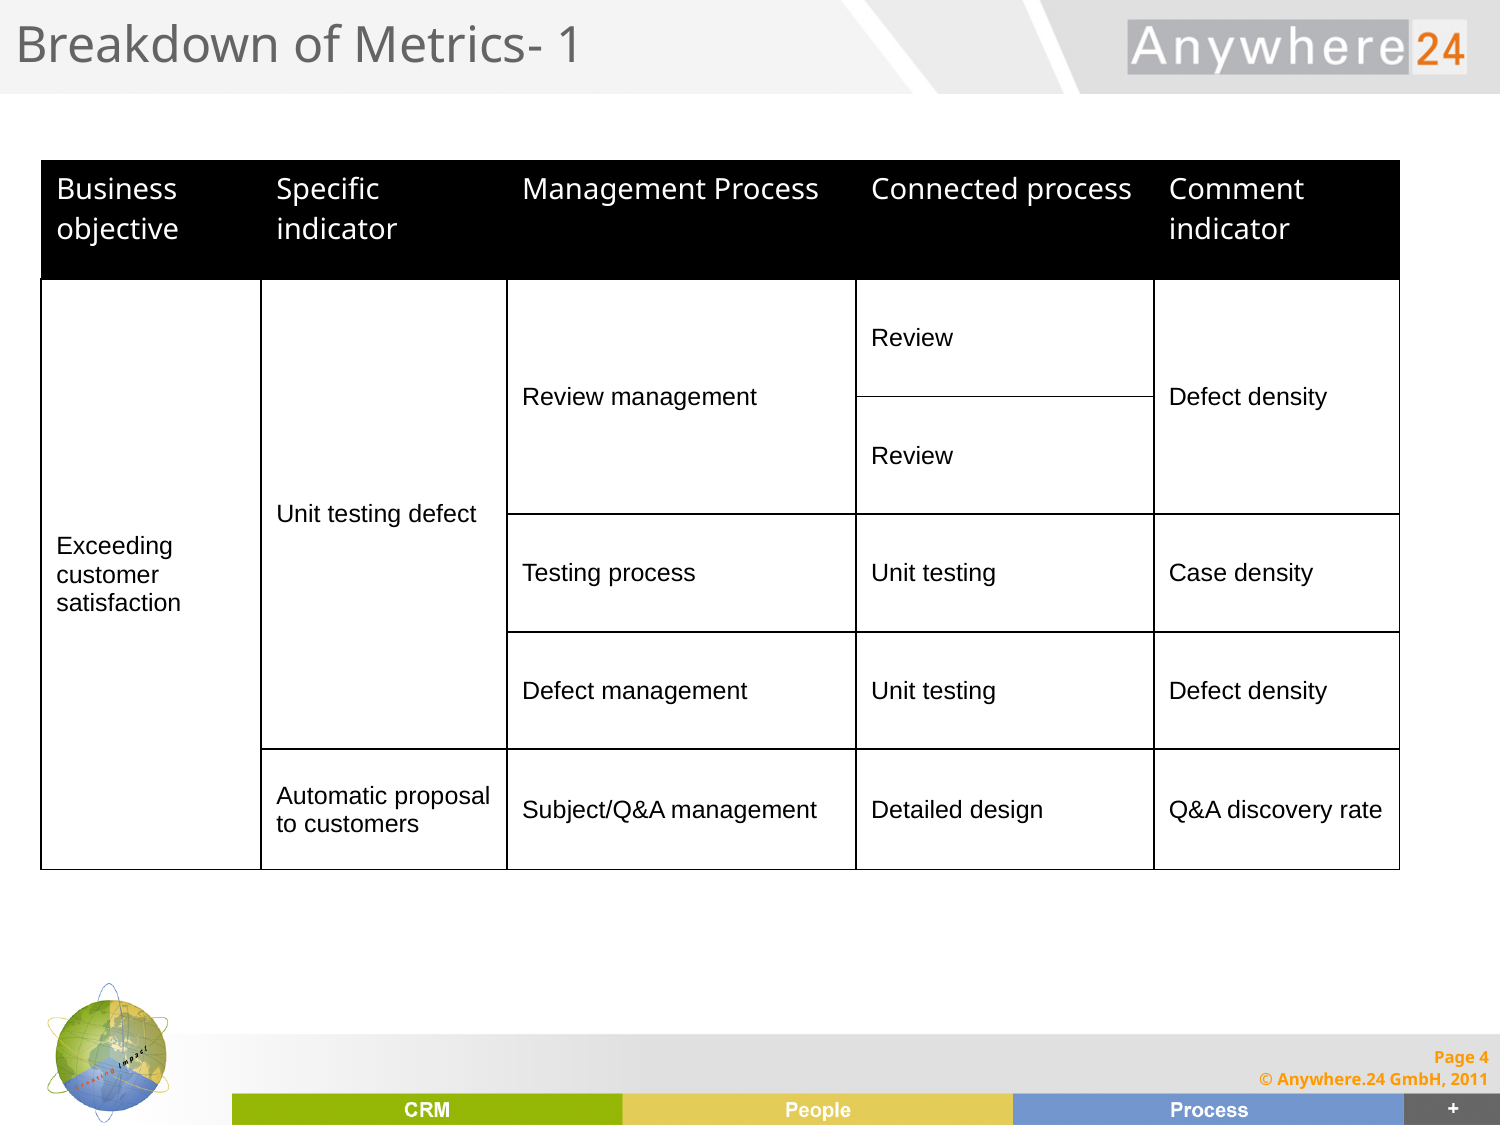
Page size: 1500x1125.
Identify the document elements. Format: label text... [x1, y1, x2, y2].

table_cell Defect density [1155, 633, 1399, 748]
table_cell Automatic proposal to customers [262, 750, 506, 869]
table_cell Review [857, 280, 1153, 396]
table_cell Defect management [508, 633, 855, 748]
table_cell Subject/Q&A management [508, 750, 855, 869]
table_header Connected process [857, 162, 1153, 278]
table_cell Unit testing defect [262, 280, 506, 748]
table_cell Unit testing [857, 633, 1153, 748]
picture [0, 983, 1500, 1125]
table_cell Review [857, 397, 1153, 513]
picture [1113, 0, 1500, 94]
table_header Specific indicator [262, 162, 506, 278]
table_cell Defect density [1155, 280, 1399, 513]
title Breakdown of Metrics- 1 [0, 0, 1113, 101]
table_header Management Process [508, 162, 855, 278]
table_header Comment indicator [1155, 162, 1399, 278]
table_cell Review management [508, 280, 855, 513]
table_header Business objective [42, 162, 260, 278]
table_cell Case density [1155, 515, 1399, 631]
slide_number Page 4 © Anywhere.24 GmbH, 2011 [1191, 1039, 1500, 1077]
table_cell Testing process [508, 515, 855, 631]
table_cell Unit testing [857, 515, 1153, 631]
table_cell Q&A discovery rate [1155, 750, 1399, 869]
table_cell Exceeding customer satisfaction [42, 280, 260, 869]
table_cell Detailed design [857, 750, 1153, 869]
